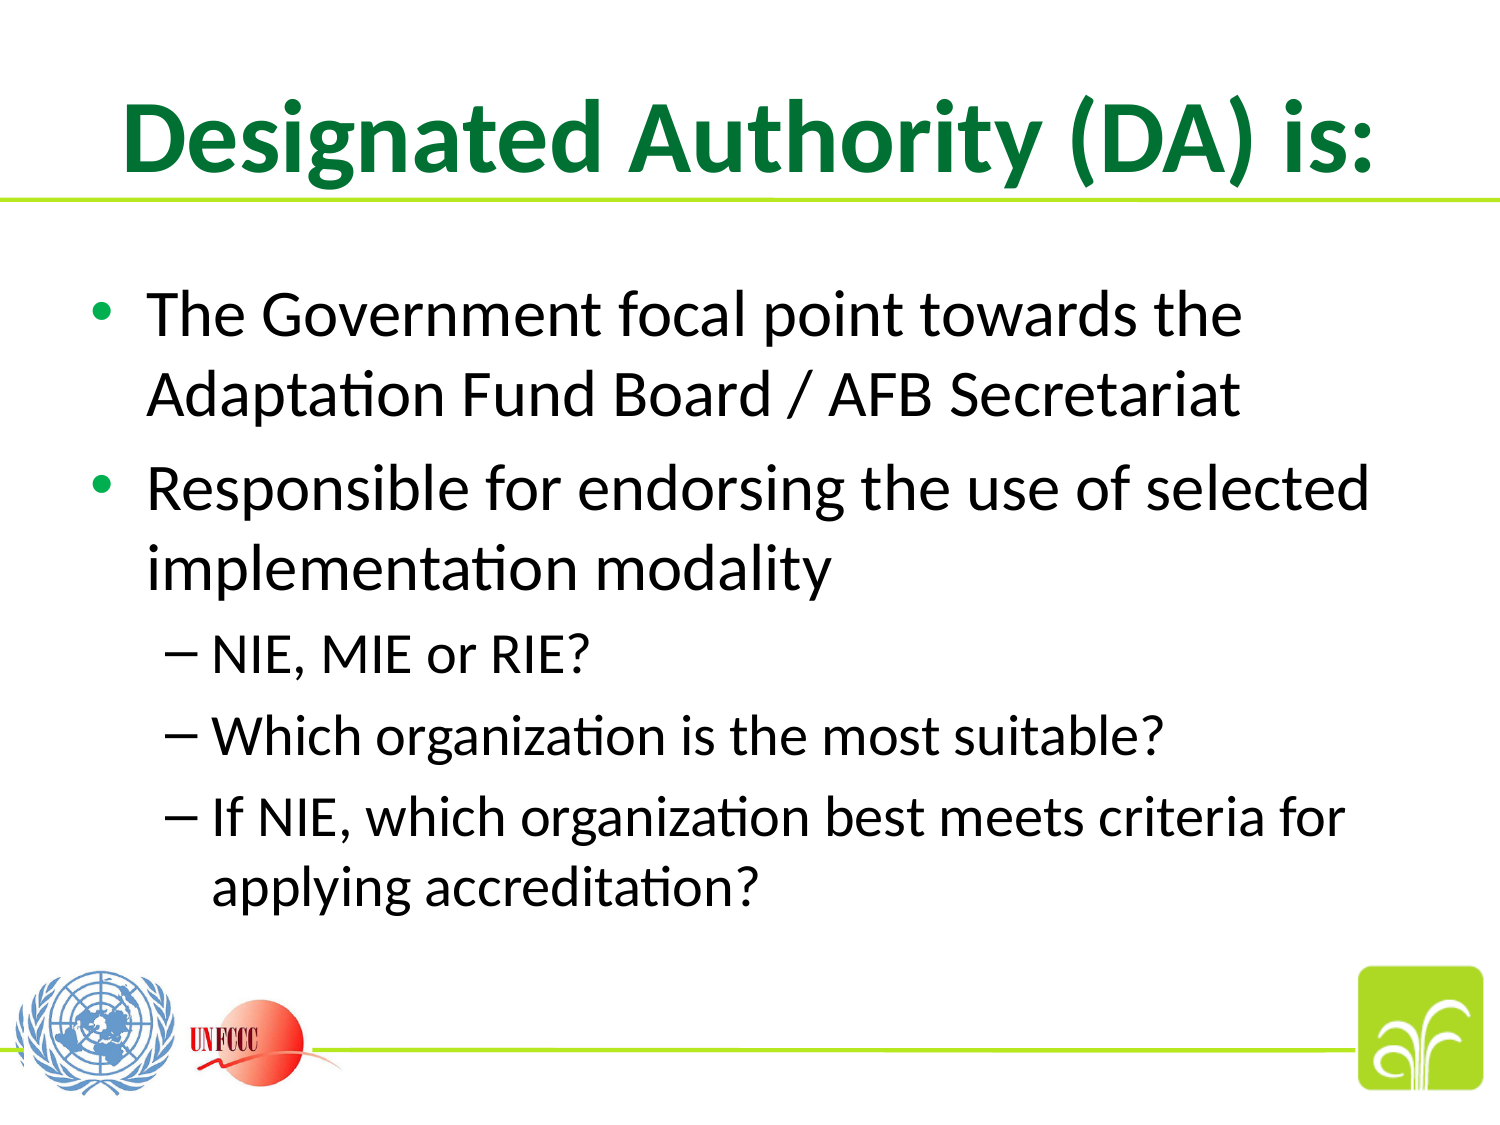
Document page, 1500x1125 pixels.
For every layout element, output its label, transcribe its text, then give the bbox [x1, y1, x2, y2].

list The Government focal point towards the Adaptation Fund Board / AFB Secretariat Responsible for endorsing the use of selected implementation modality NIE, MIE or RIE? Which organization is the most suitable? If NIE, which organization best meets criteria for applying accreditation? [74, 262, 1426, 1006]
picture [12, 962, 351, 1107]
picture [1324, 948, 1500, 1105]
title Designated Authority (DA) is: [74, 37, 1426, 226]
